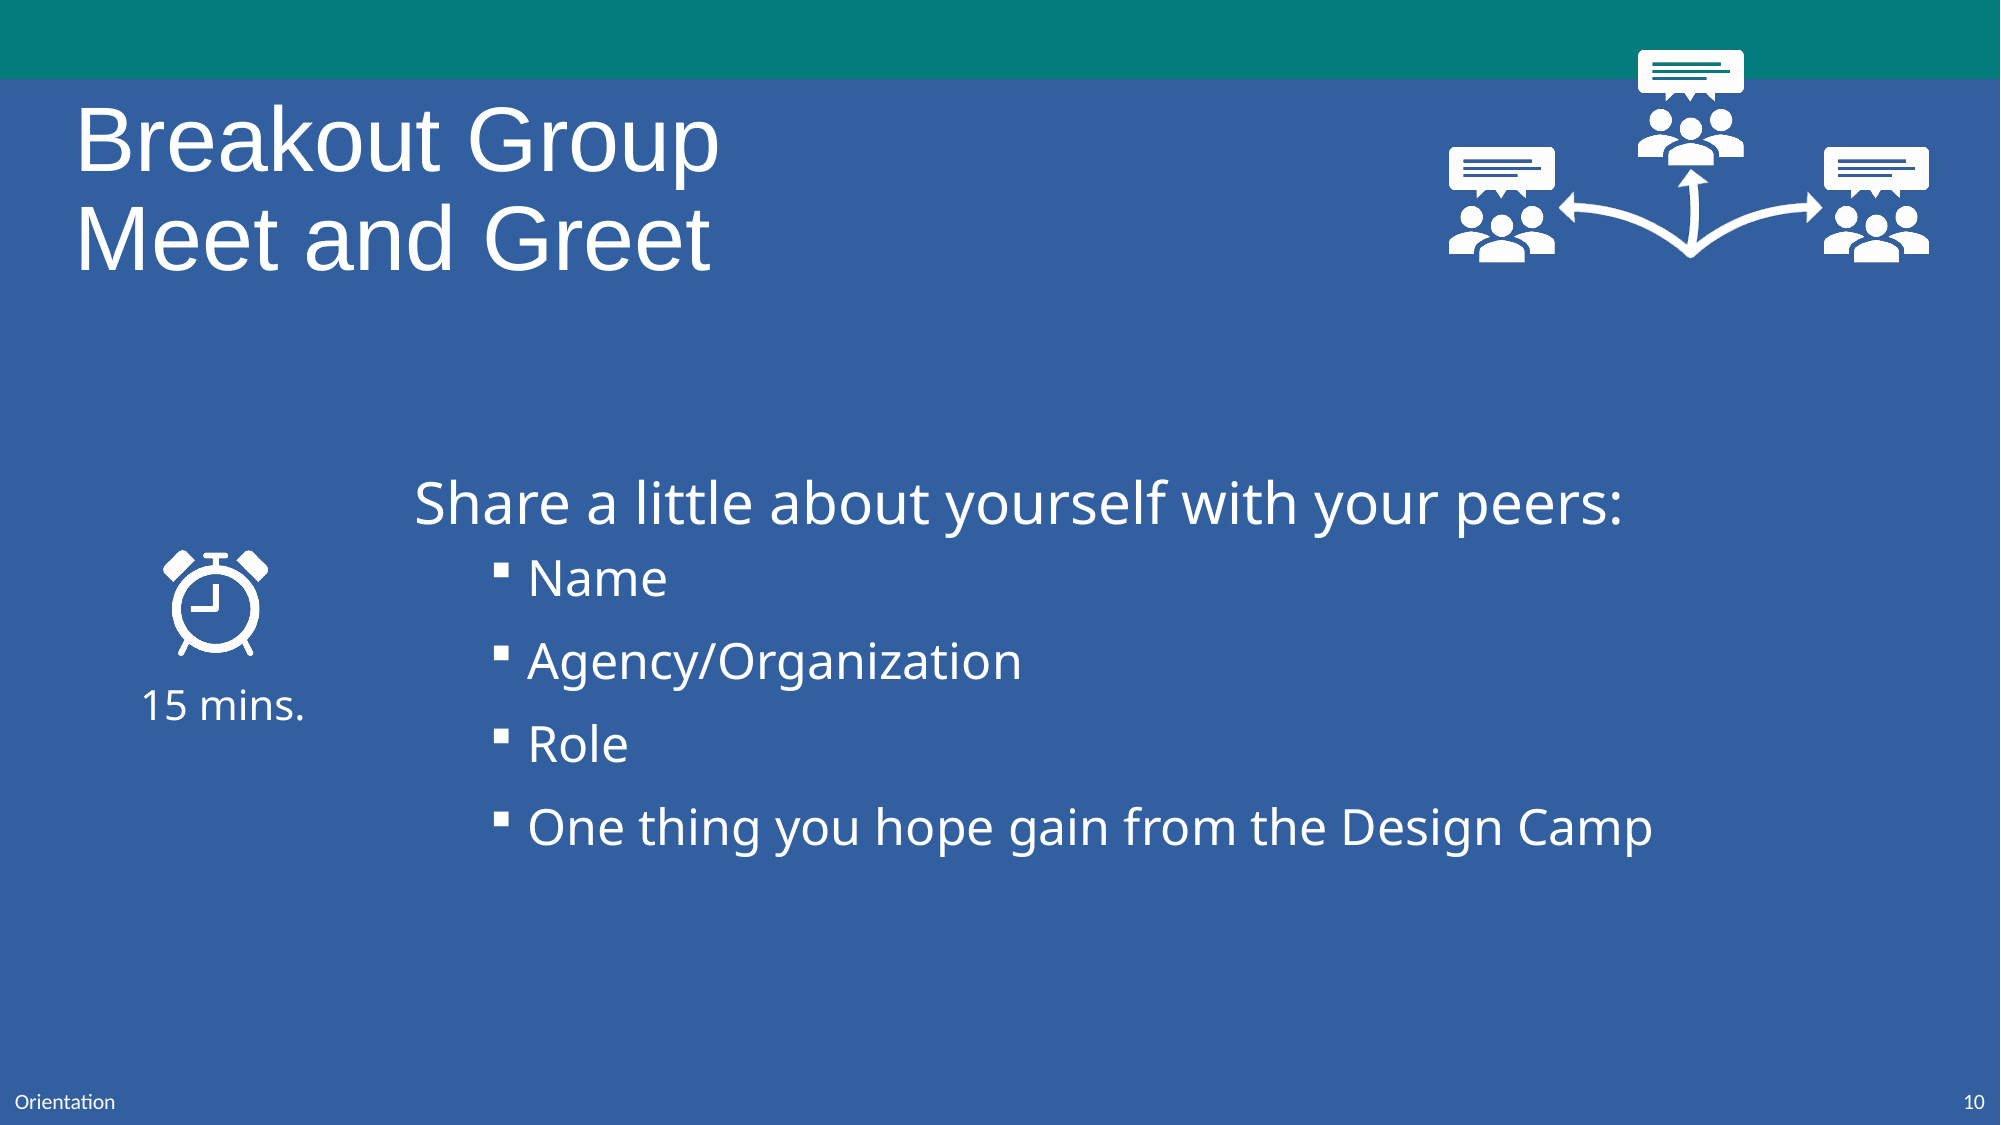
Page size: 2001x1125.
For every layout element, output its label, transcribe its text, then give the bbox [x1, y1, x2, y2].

footer Orientation [0, 1074, 675, 1122]
picture [140, 527, 291, 677]
slide_number 10 [1550, 1074, 2000, 1122]
picture [1620, 38, 1945, 274]
list 15 mins. [125, 677, 325, 724]
list Share a little about yourself with your peers: Name Agency/Organization Role One thing you hope gain from the Design Camp [399, 458, 1863, 1021]
title Breakout Group Meet and Greet [60, 84, 1725, 278]
